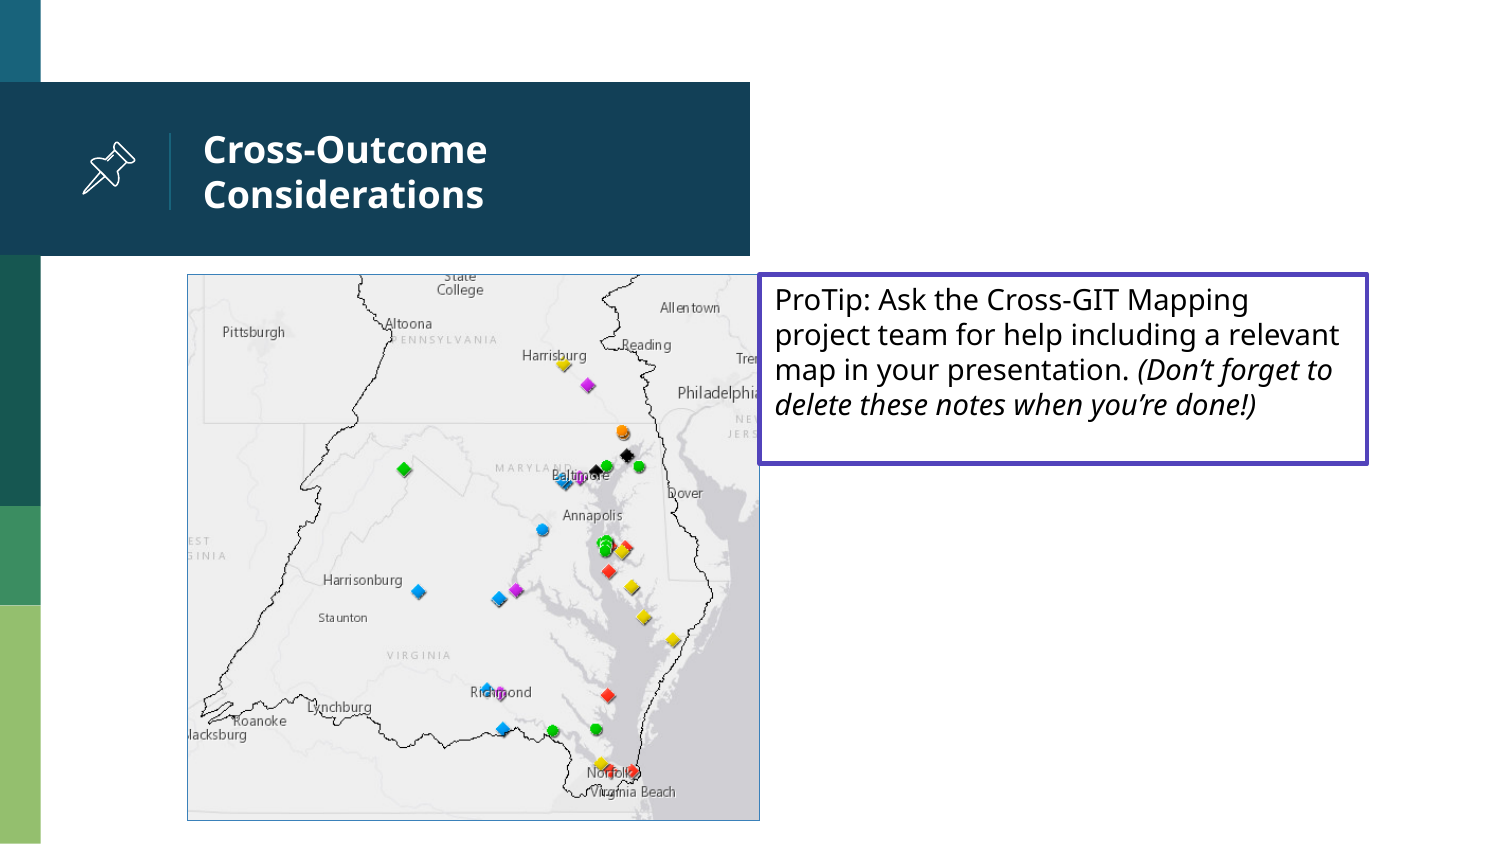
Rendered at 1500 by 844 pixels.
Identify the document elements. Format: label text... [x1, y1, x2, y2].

text_box ProTip: Ask the Cross-GIT Mapping project team for help including a relevant map in your presentation. (Don’t forget to delete these notes when you’re done!) [762, 274, 1367, 464]
title Cross-Outcome Considerations [187, 87, 715, 256]
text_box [82, 142, 135, 195]
picture [187, 274, 760, 821]
